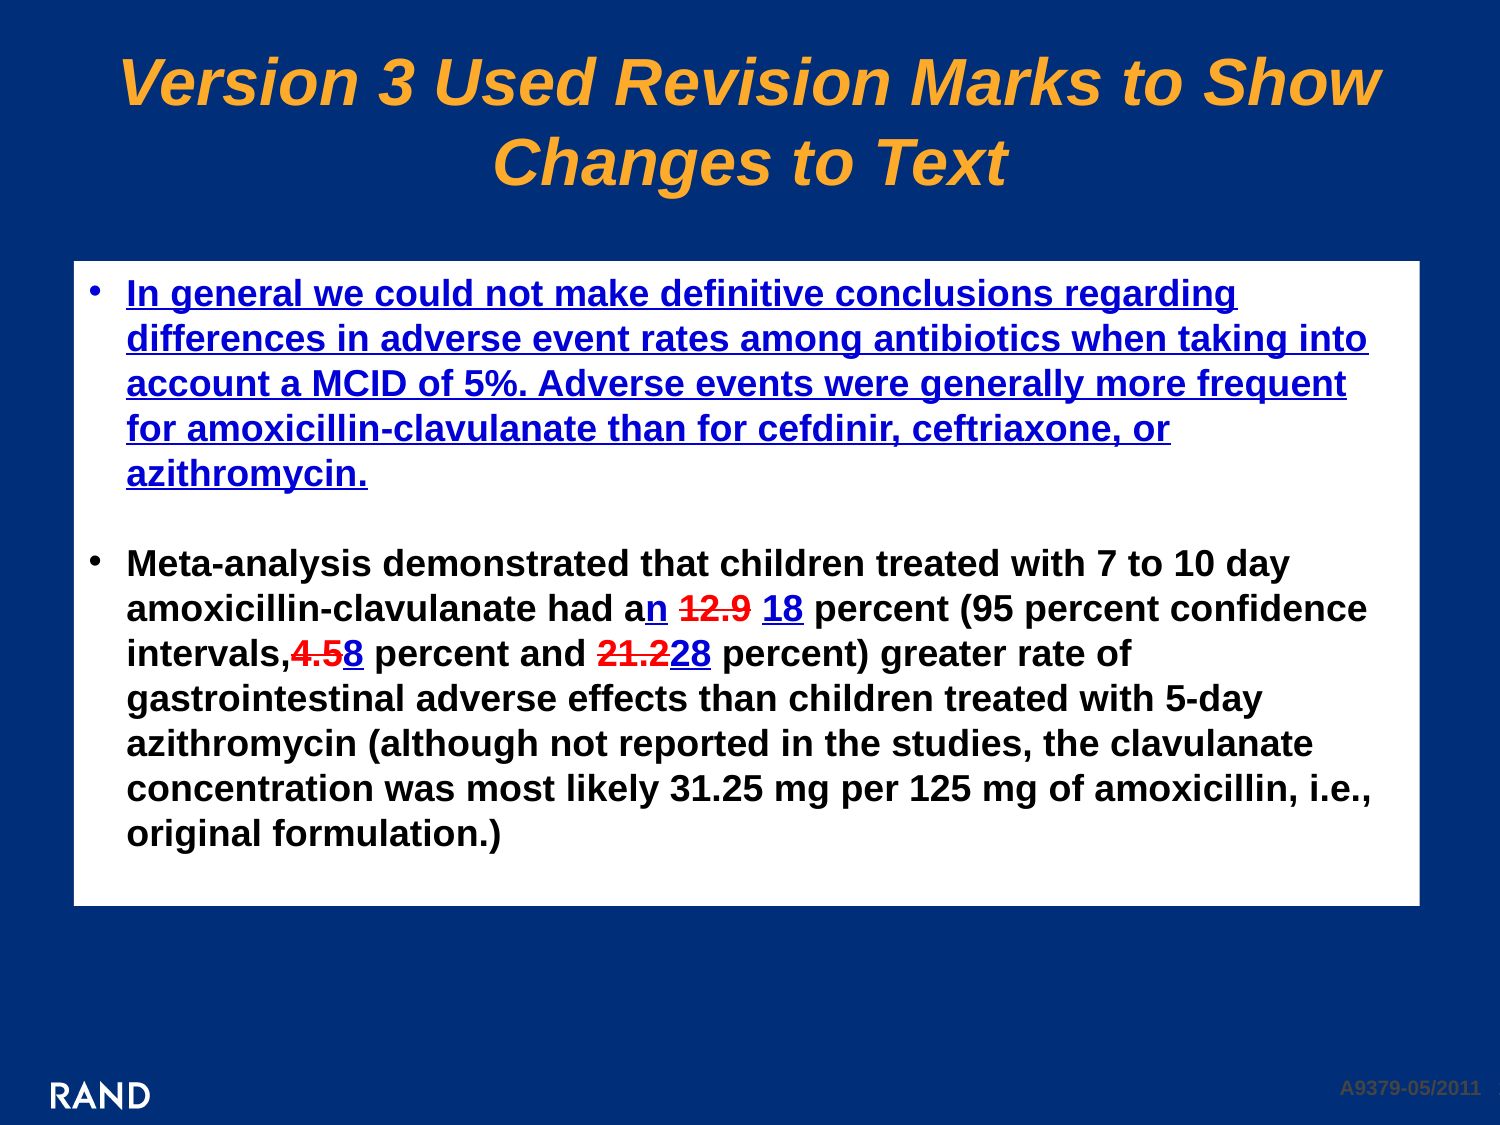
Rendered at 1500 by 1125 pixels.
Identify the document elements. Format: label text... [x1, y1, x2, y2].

picture [50, 1079, 151, 1110]
title Version 3 Used Revision Marks to Show Changes to Text [0, 24, 1500, 213]
text_box In general we could not make definitive conclusions regarding differences in adverse event rates among antibiotics when taking into account a MCID of 5%. Adverse events were generally more frequent for amoxicillin-clavulanate than for cefdinir, ceftriaxone, or azithromycin. Meta-analysis demonstrated that children treated with 7 to 10 day amoxicillin-clavulanate had an 12.9 18 percent (95 percent confidence intervals,4.58 percent and 21.228 percent) greater rate of gastrointestinal adverse effects than children treated with 5-day azithromycin (although not reported in the studies, the clavulanate concentration was most likely 31.25 mg per 125 mg of amoxicillin, i.e., original formulation.) [73, 261, 1420, 906]
